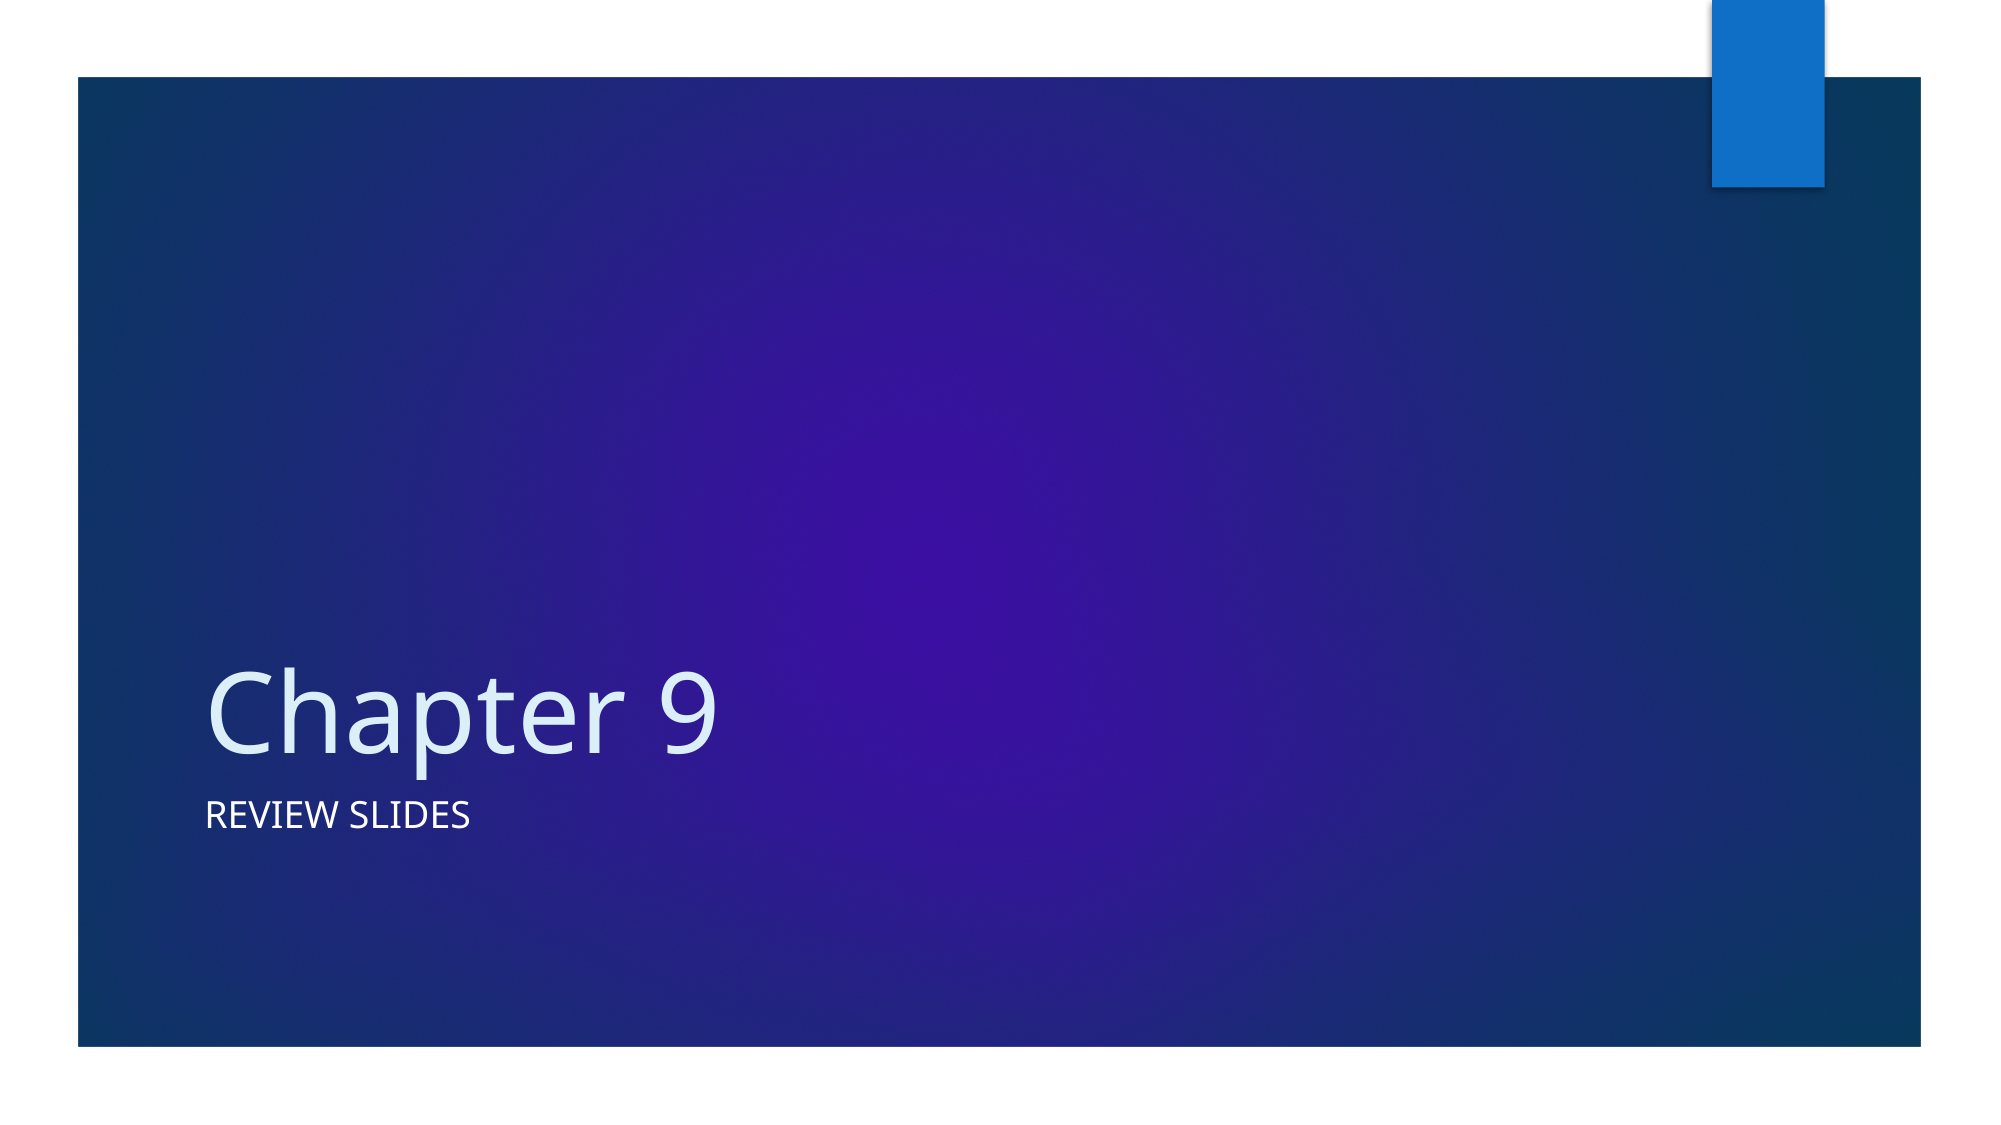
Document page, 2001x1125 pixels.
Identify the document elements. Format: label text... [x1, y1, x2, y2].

subtitle Review Slides [189, 783, 1638, 925]
title Chapter 9 [189, 344, 1638, 783]
